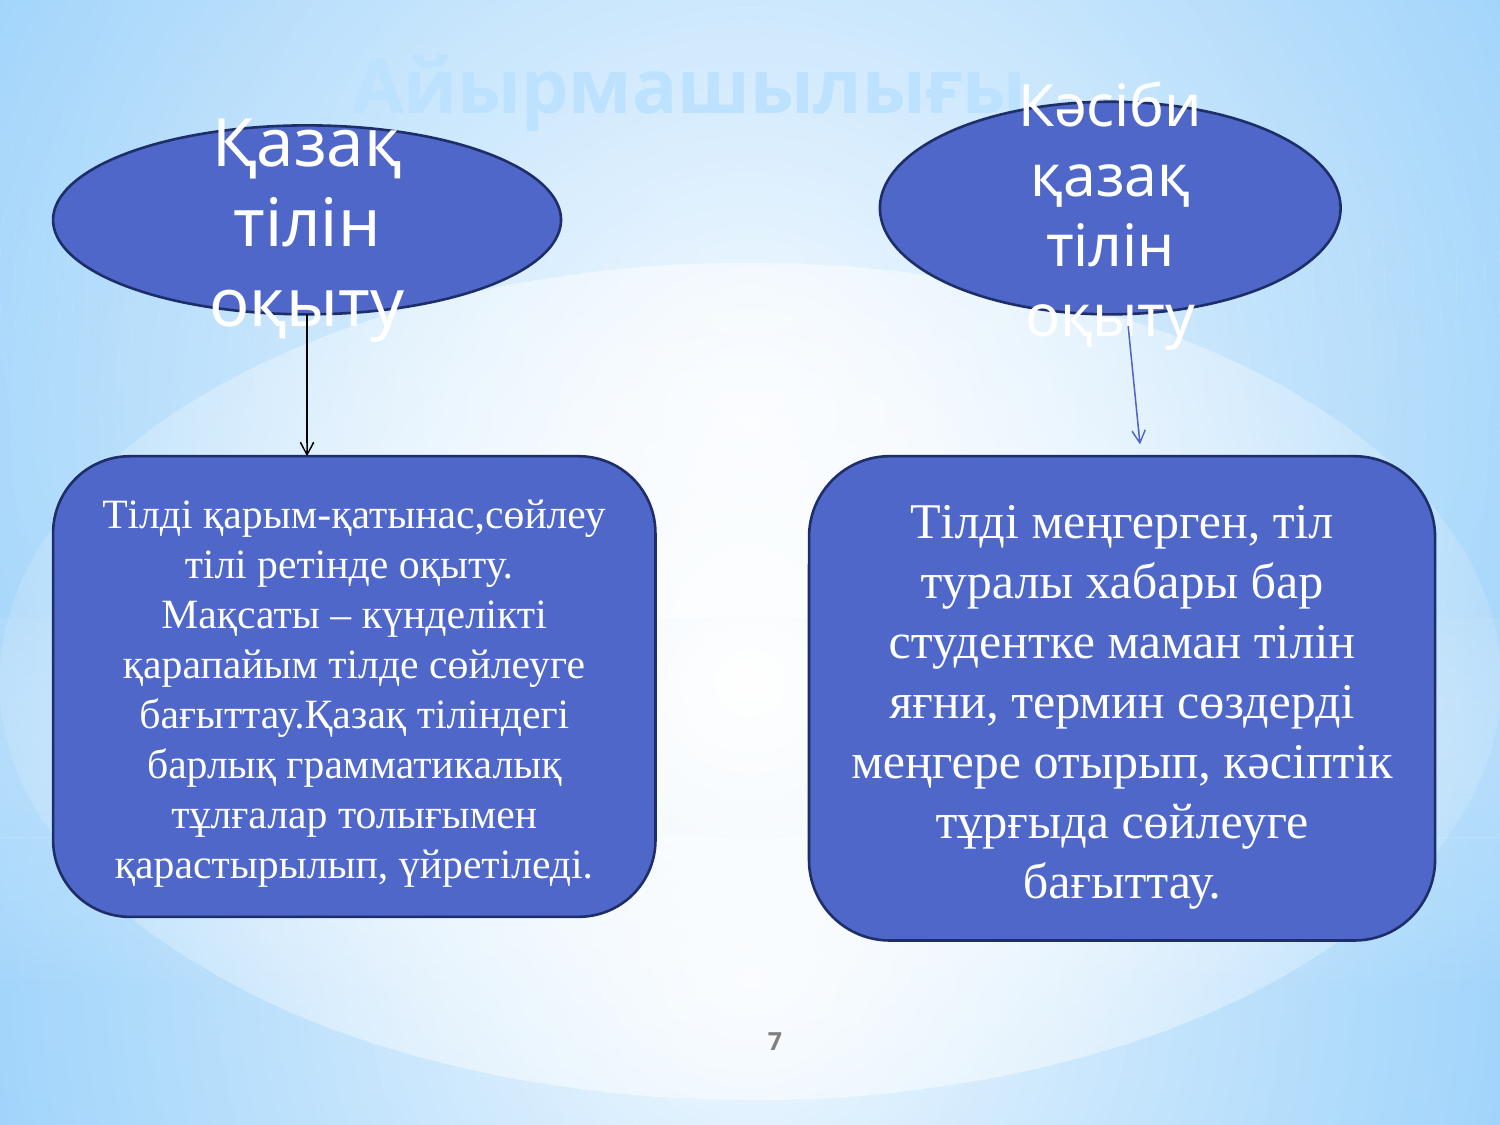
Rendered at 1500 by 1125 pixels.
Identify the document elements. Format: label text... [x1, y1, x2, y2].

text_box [1127, 325, 1141, 445]
slide_number 7 [624, 1012, 925, 1073]
text_box Кәсіби қазақ тілін оқыту [878, 100, 1342, 316]
text_box Қазақ тілін оқыту [51, 124, 563, 316]
text_box Тілді қарым-қатынас,сөйлеу тілі ретінде оқыту. Мақсаты – күнделікті қарапайым тілде сөйлеуге бағыттау.Қазақ тіліндегі барлық грамматикалық тұлғалар толығымен қарастырылып, үйретіледі. [51, 454, 657, 919]
list Айырмашылығы [17, 30, 1424, 690]
text_box Тілді меңгерген, тіл туралы хабары бар студентке маман тілін яғни, термин сөздерді меңгере отырып, кәсіптік тұрғыда сөйлеуге бағыттау. [807, 454, 1437, 942]
